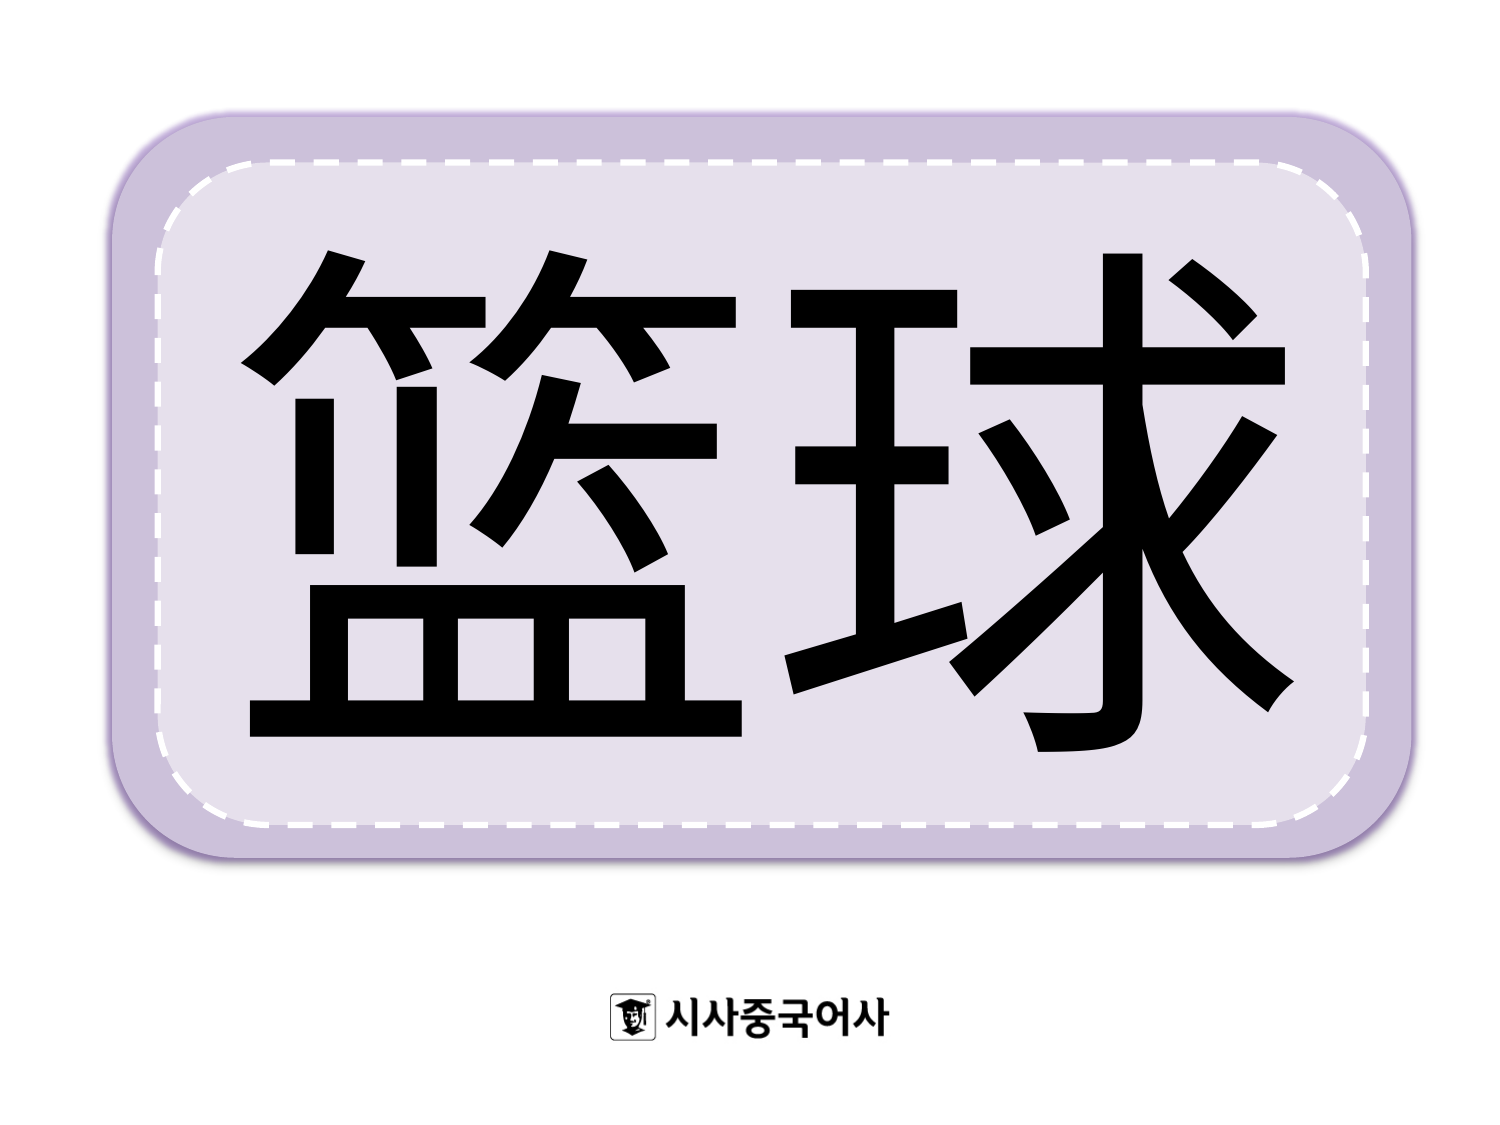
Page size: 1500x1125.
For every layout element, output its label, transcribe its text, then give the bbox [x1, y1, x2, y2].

text_box 篮球 [162, 160, 1371, 824]
picture [602, 987, 898, 1047]
